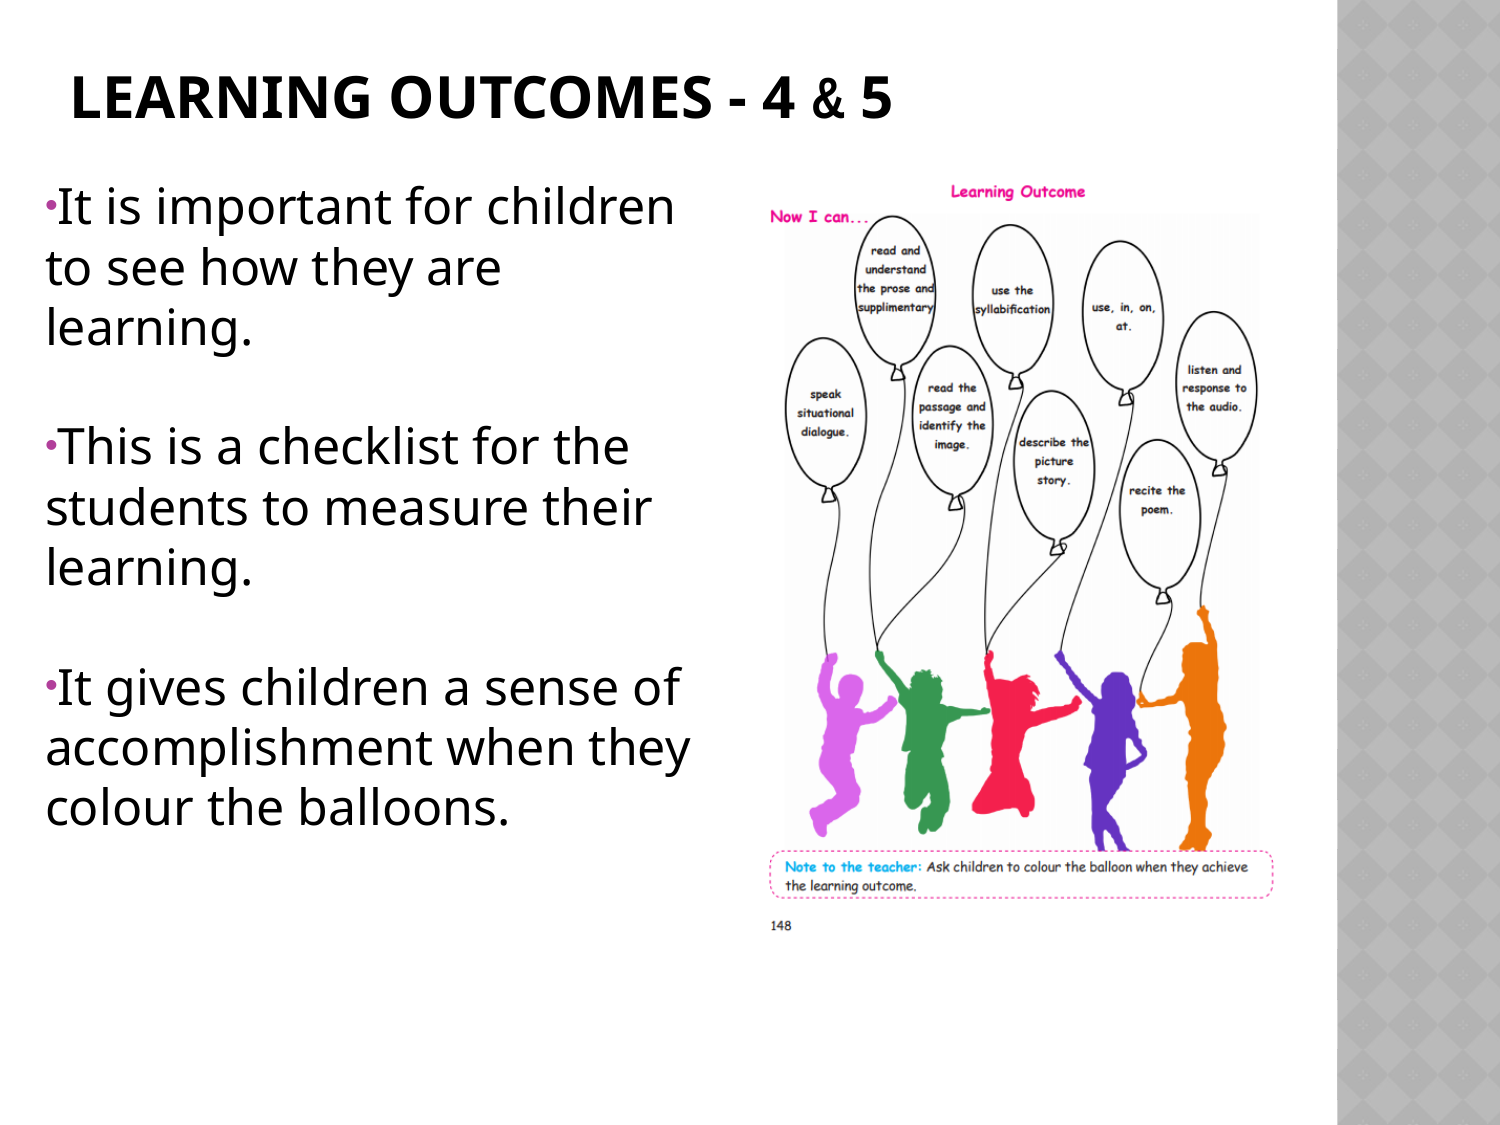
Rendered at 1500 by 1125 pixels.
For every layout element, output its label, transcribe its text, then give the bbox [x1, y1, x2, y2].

list It is important for children to see how they are learning. This is a checklist for the students to measure their learning. It gives children a sense of accomplishment when they colour the balloons. [37, 174, 700, 1025]
title Learning outcomes - 4 & 5 [62, 50, 1030, 130]
picture [747, 155, 1299, 970]
